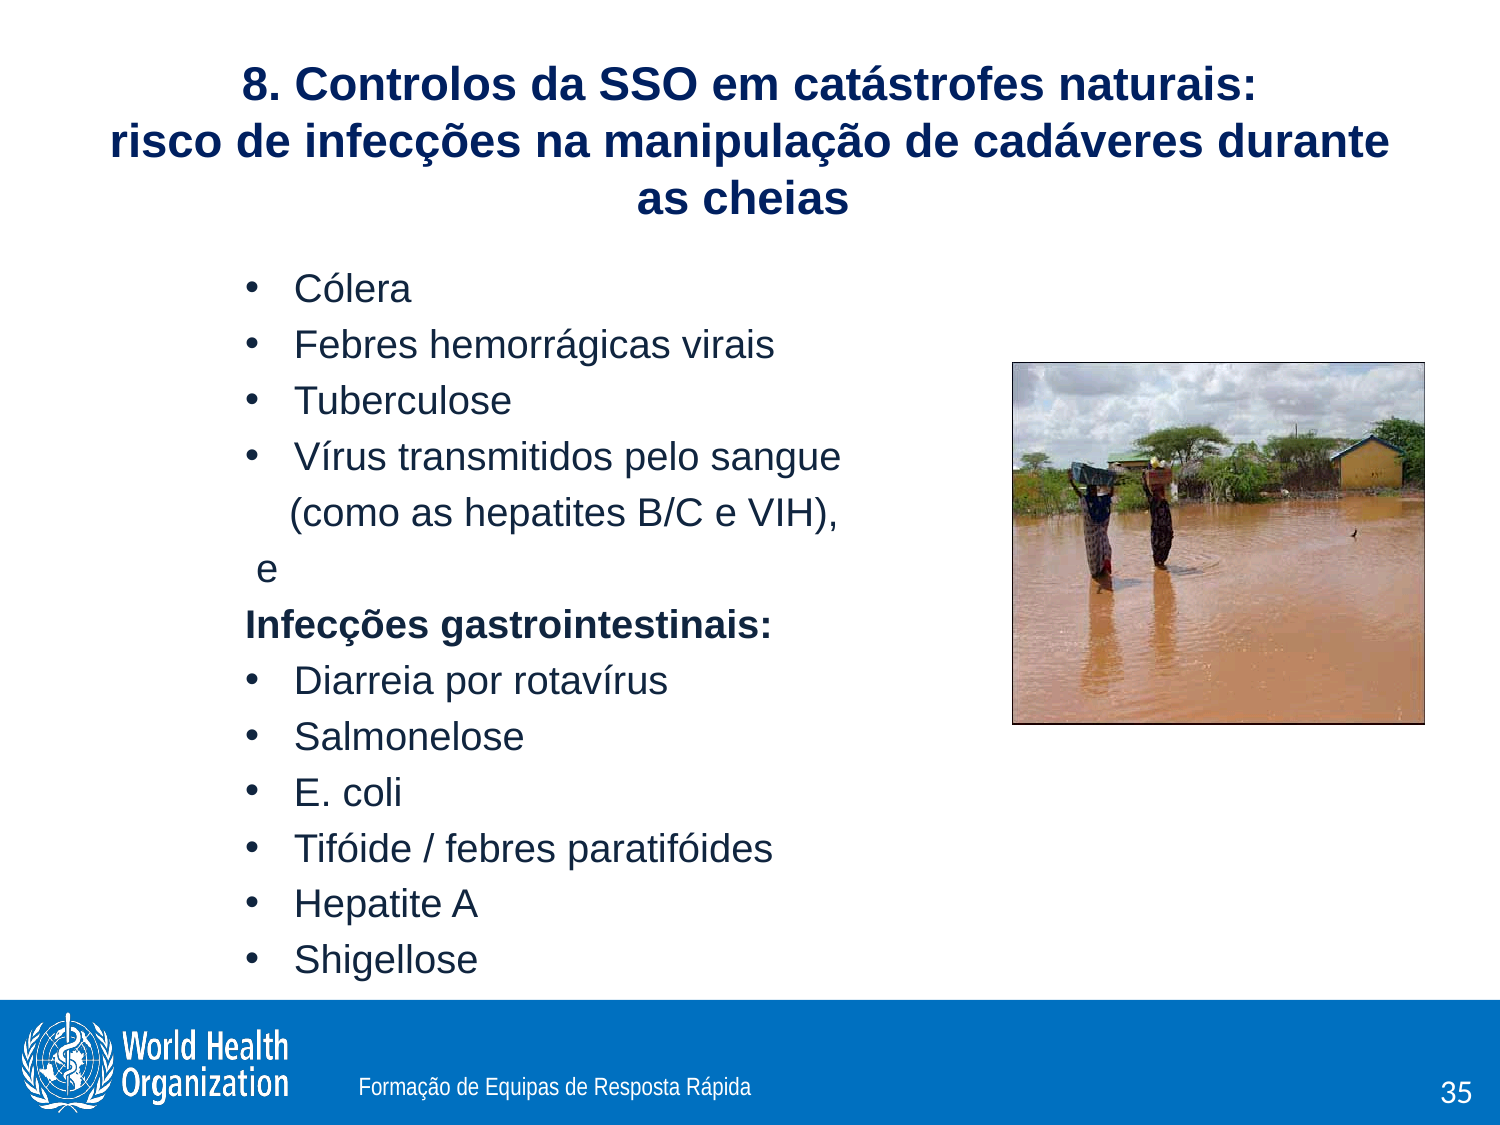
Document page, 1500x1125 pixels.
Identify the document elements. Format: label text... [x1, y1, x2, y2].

list Cólera Febres hemorrágicas virais Tuberculose Vírus transmitidos pelo sangue (como as hepatites B/C e VIH), e Infecções gastrointestinais: Diarreia por rotavírus Salmonelose E. coli Tifóide / febres paratifóides Hepatite A Shigellose [230, 255, 1118, 998]
picture [21, 1012, 288, 1113]
title 8. Controlos da SSO em catástrofes naturais: risco de infecções na manipulação de cadáveres durante as cheias [75, 45, 1425, 233]
picture [1012, 362, 1426, 726]
